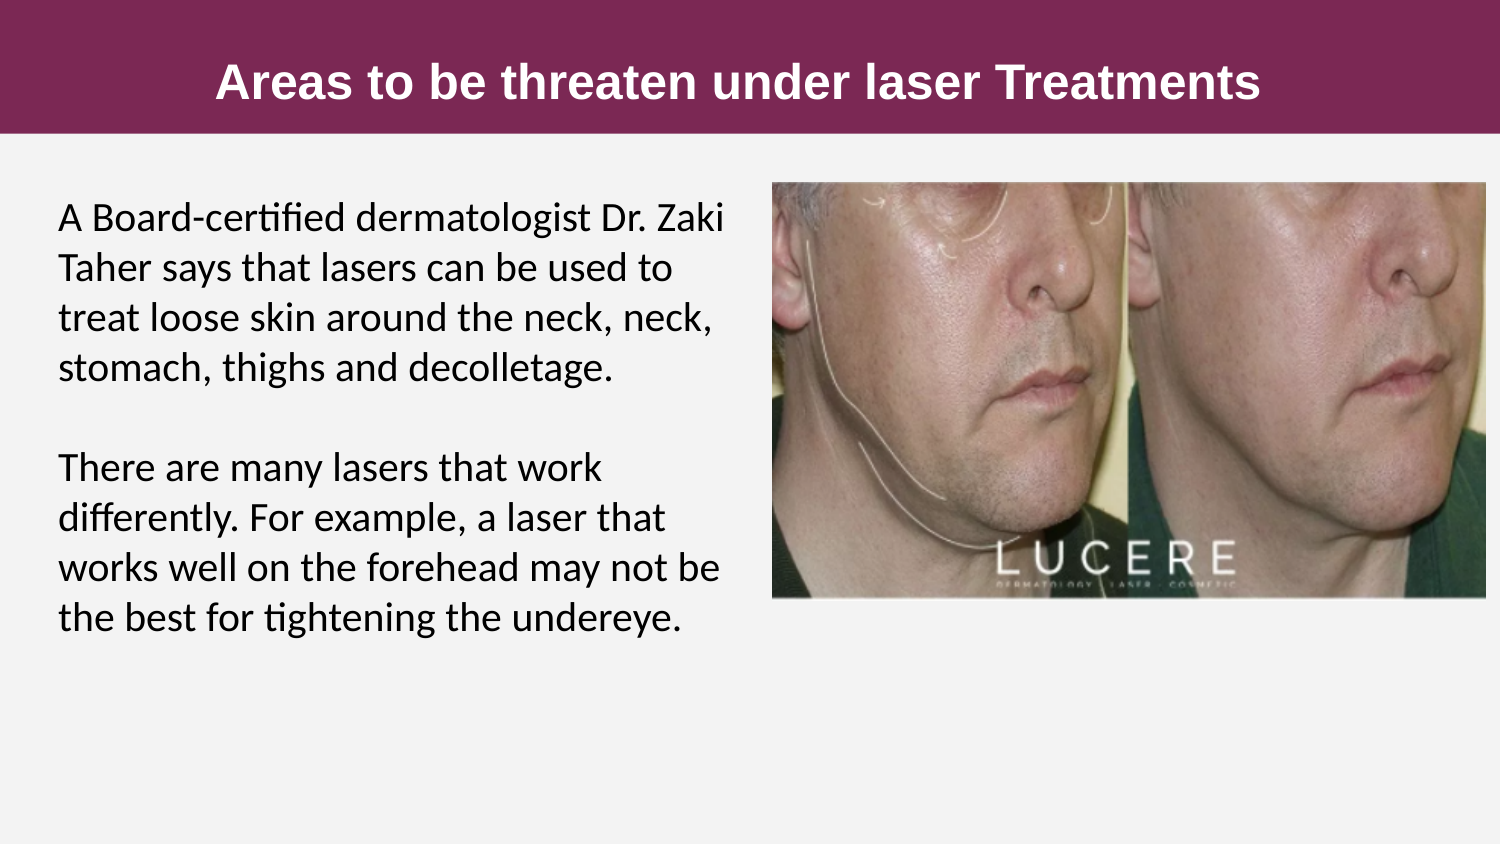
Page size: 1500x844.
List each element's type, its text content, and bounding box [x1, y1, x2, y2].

text_box [0, 0, 1500, 134]
picture [771, 181, 1486, 602]
text_box Areas to be threaten under laser Treatments [99, 25, 1377, 134]
text_box A Board-certified dermatologist Dr. Zaki Taher says that lasers can be used to treat loose skin around the neck, neck, stomach, thighs and decolletage. There are many lasers that work differently. For example, a laser that works well on the forehead may not be the best for tightening the undereye. [43, 182, 773, 844]
